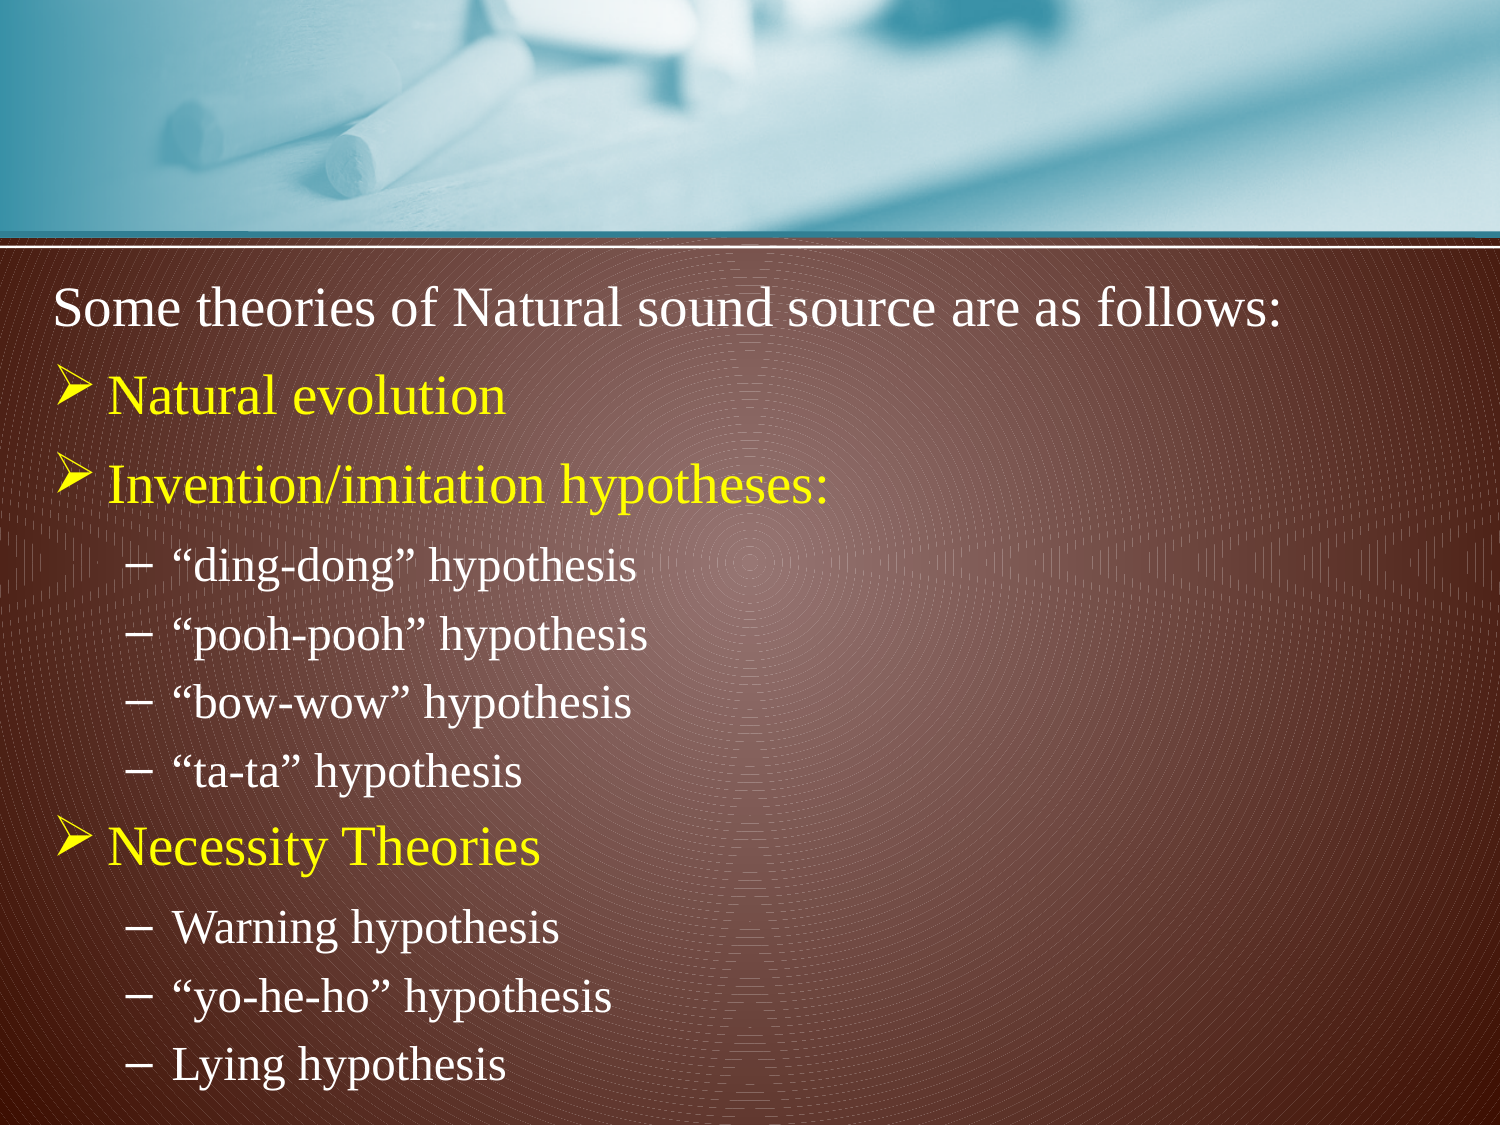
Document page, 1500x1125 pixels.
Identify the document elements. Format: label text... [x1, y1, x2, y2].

list Some theories of Natural sound source are as follows: Natural evolution Invention/imitation hypotheses: “ding-dong” hypothesis “pooh-pooh” hypothesis “bow-wow” hypothesis “ta-ta” hypothesis Necessity Theories Warning hypothesis “yo-he-ho” hypothesis Lying hypothesis [37, 262, 1475, 1100]
